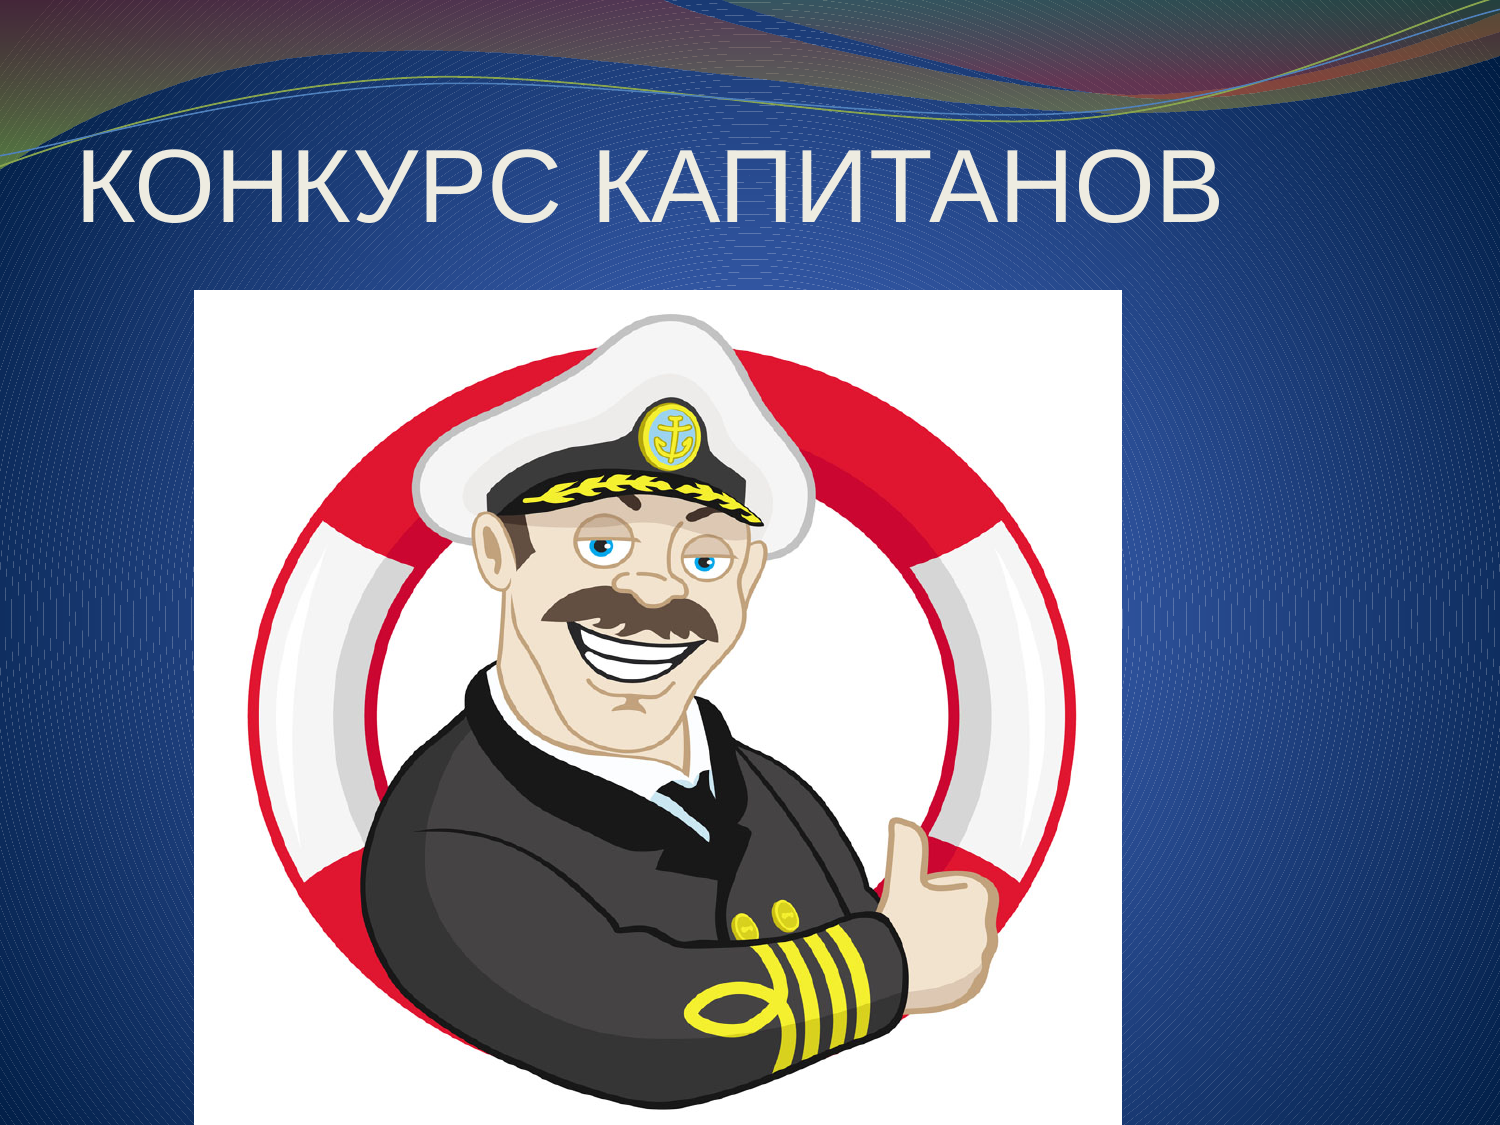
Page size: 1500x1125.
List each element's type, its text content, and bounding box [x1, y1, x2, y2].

title КОНКУРС КАПИТАНОВ [75, 0, 1425, 244]
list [194, 290, 1123, 1125]
